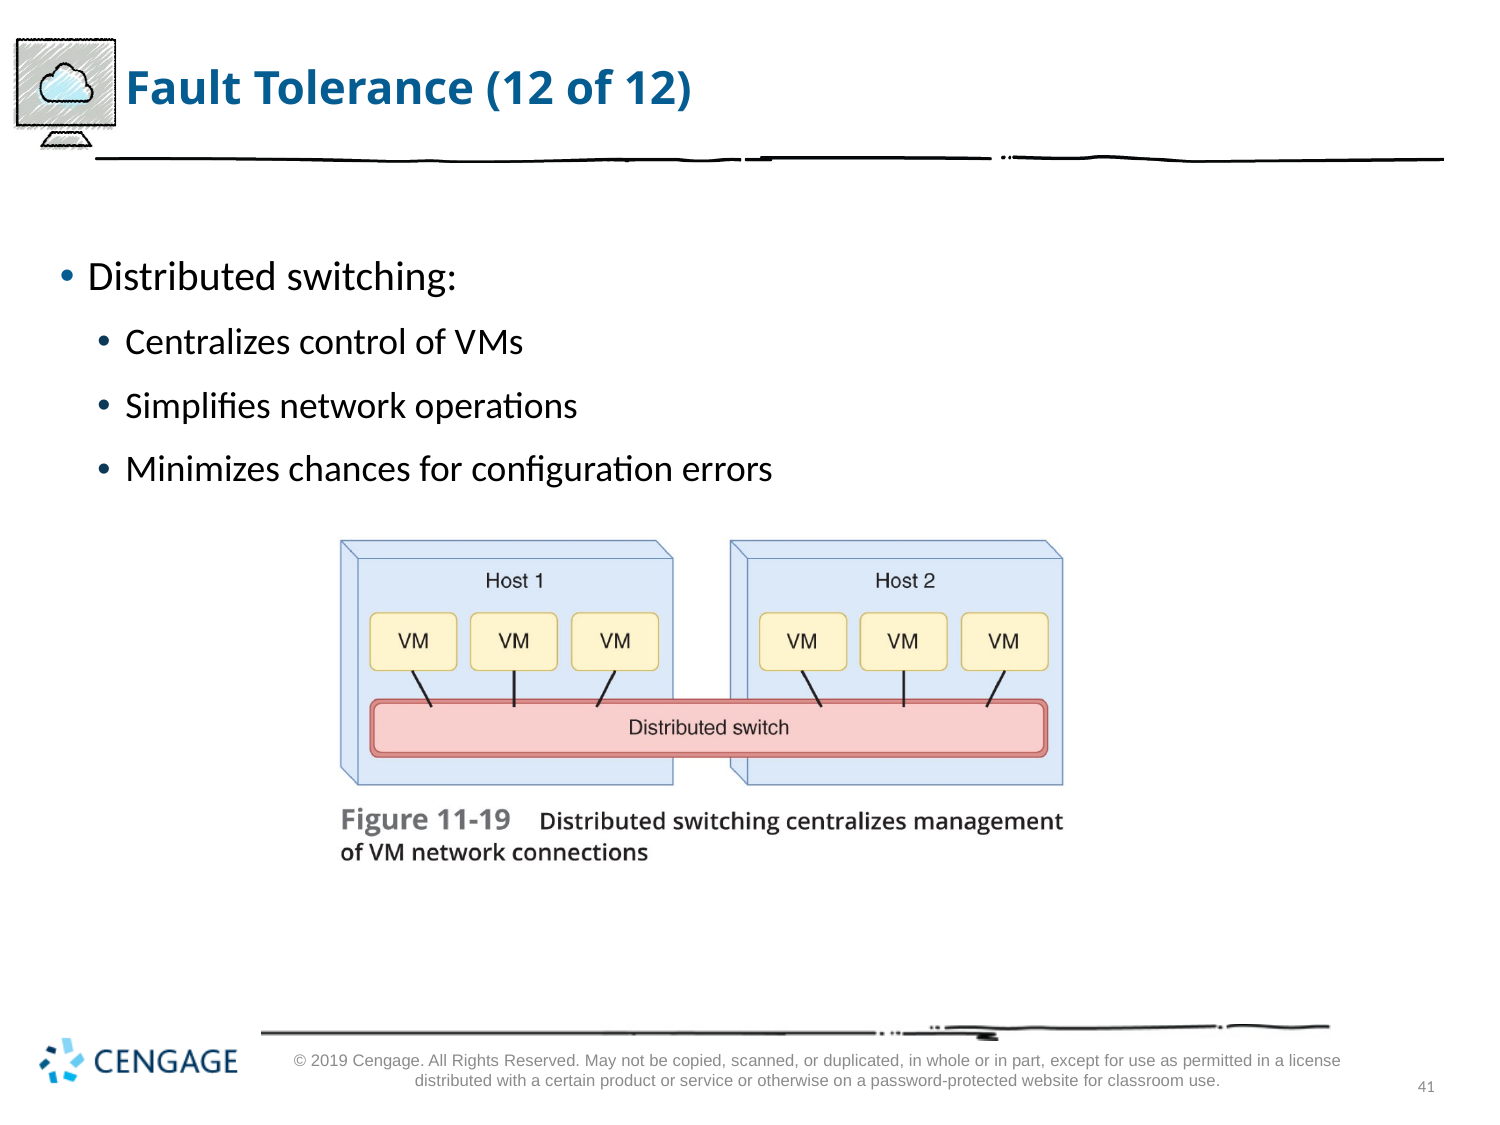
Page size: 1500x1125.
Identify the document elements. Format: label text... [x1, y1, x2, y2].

picture [261, 1024, 1331, 1041]
picture [19, 1024, 250, 1096]
footer © 2019 Cengage. All Rights Reserved. May not be copied, scanned, or duplicated, in whole or in part, except for use as permitted in a license distributed with a certain product or service or otherwise on a password-protected website for classroom use. [262, 1050, 1375, 1091]
picture [337, 537, 1066, 864]
picture [95, 155, 1444, 163]
list Distributed switching: Centralizes control of V Ms Simplifies network operations Minimizes chances for configuration errors [59, 252, 1441, 493]
title Fault Tolerance (12 of 12) [125, 66, 1442, 116]
picture [13, 36, 117, 151]
